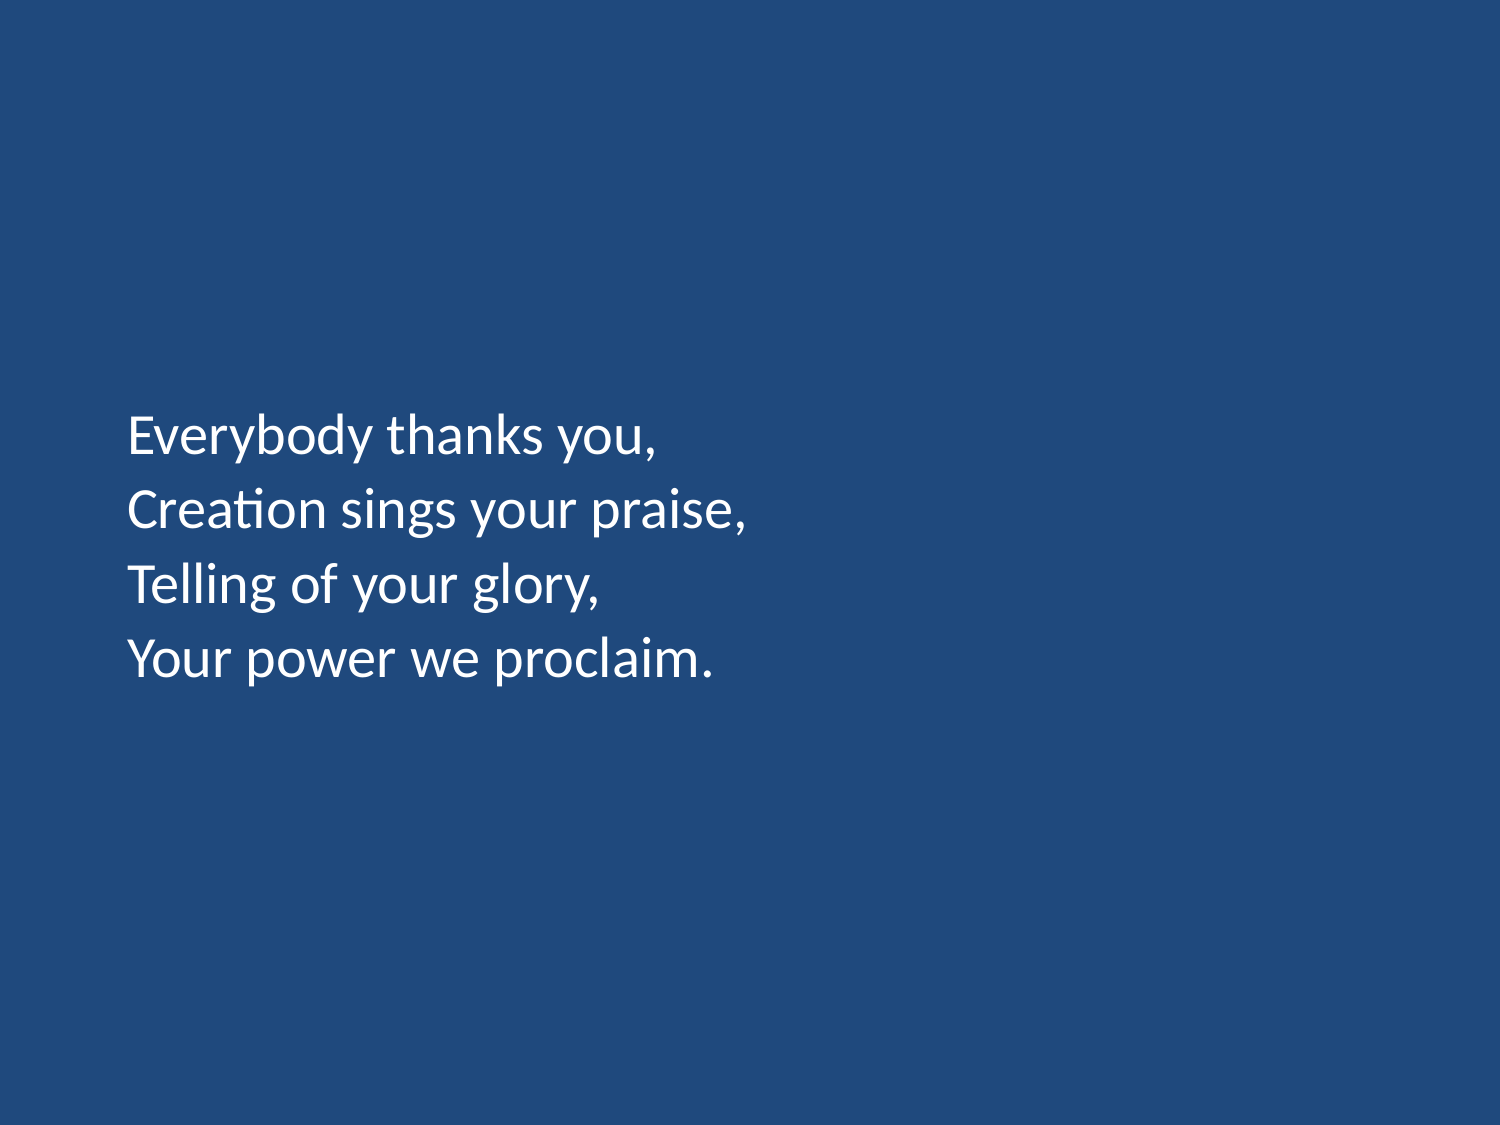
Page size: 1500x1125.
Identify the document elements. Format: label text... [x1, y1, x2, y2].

list Everybody thanks you, Creation sings your praise, Telling of your glory, Your power we proclaim. [112, 396, 1450, 729]
